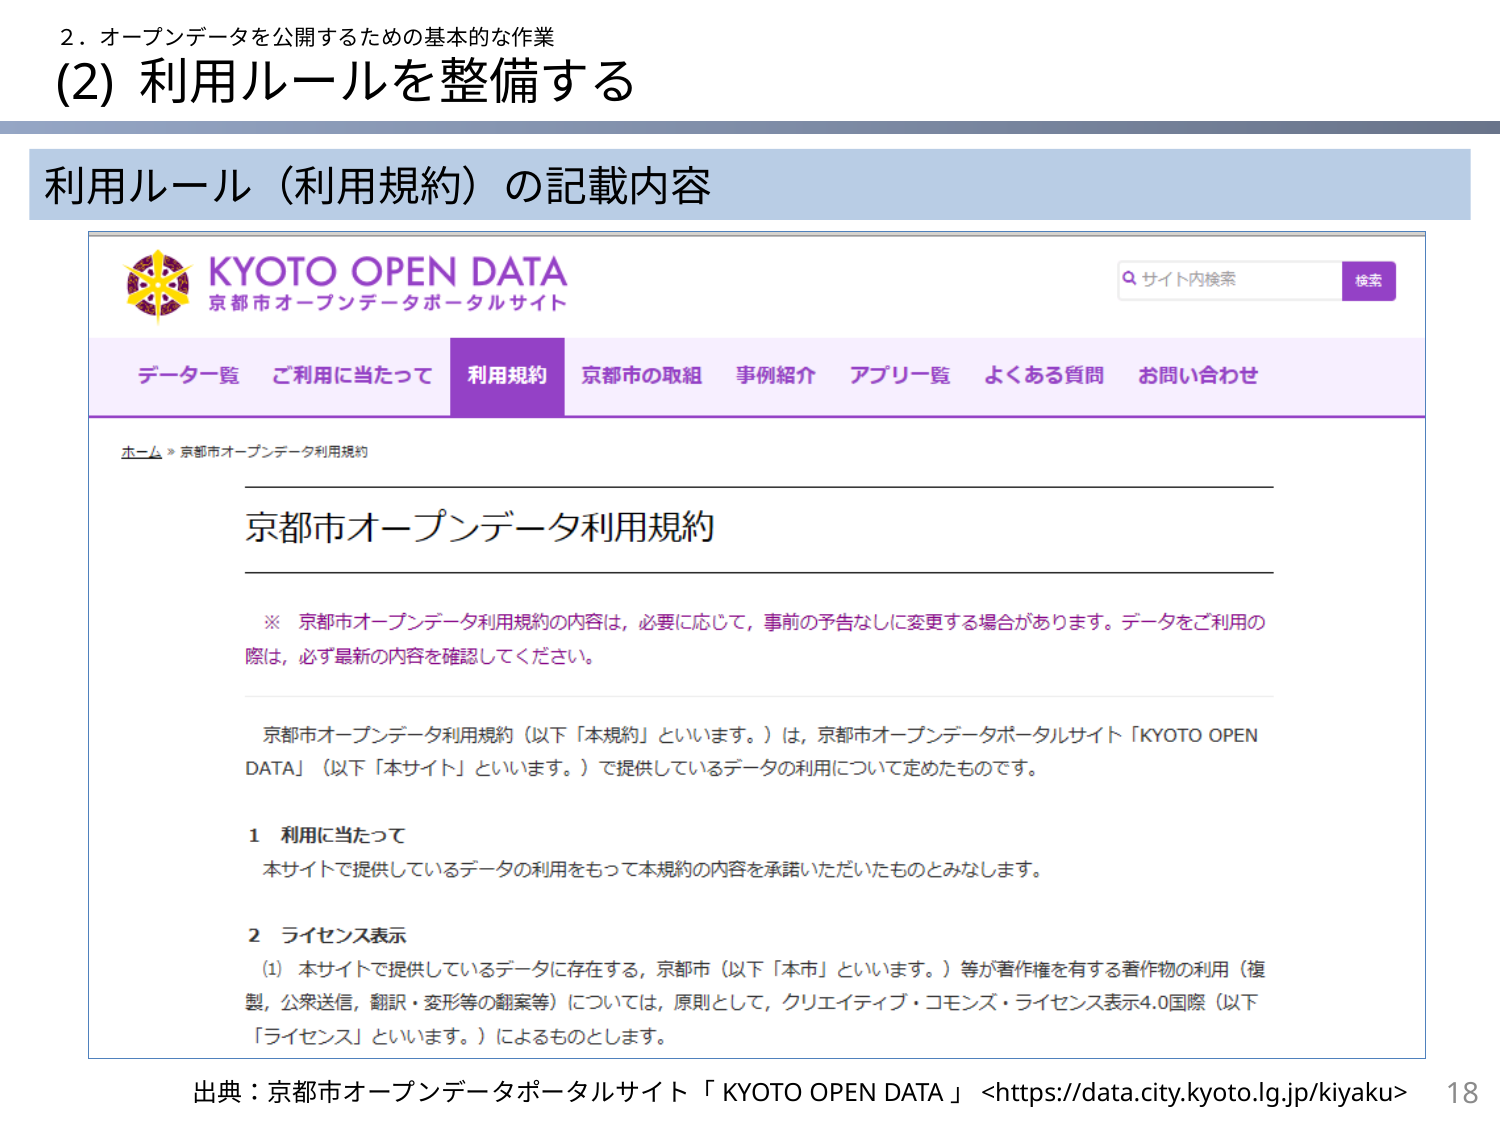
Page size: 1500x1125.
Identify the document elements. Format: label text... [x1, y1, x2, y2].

text_box 出典：京都市オープンデータポータルサイト「KYOTO OPEN DATA」<https://data.city.kyoto.lg.jp/kiyaku> [5, 1064, 1424, 1118]
slide_number 17 [1424, 1070, 1495, 1118]
text_box ２．オープンデータを公開するための基本的な作業 [41, 19, 1471, 58]
title (2) 利用ルールを整備する [41, 58, 1459, 119]
picture [88, 231, 1426, 1059]
text_box 利用ルール（利用規約）の記載内容 [28, 148, 1472, 221]
